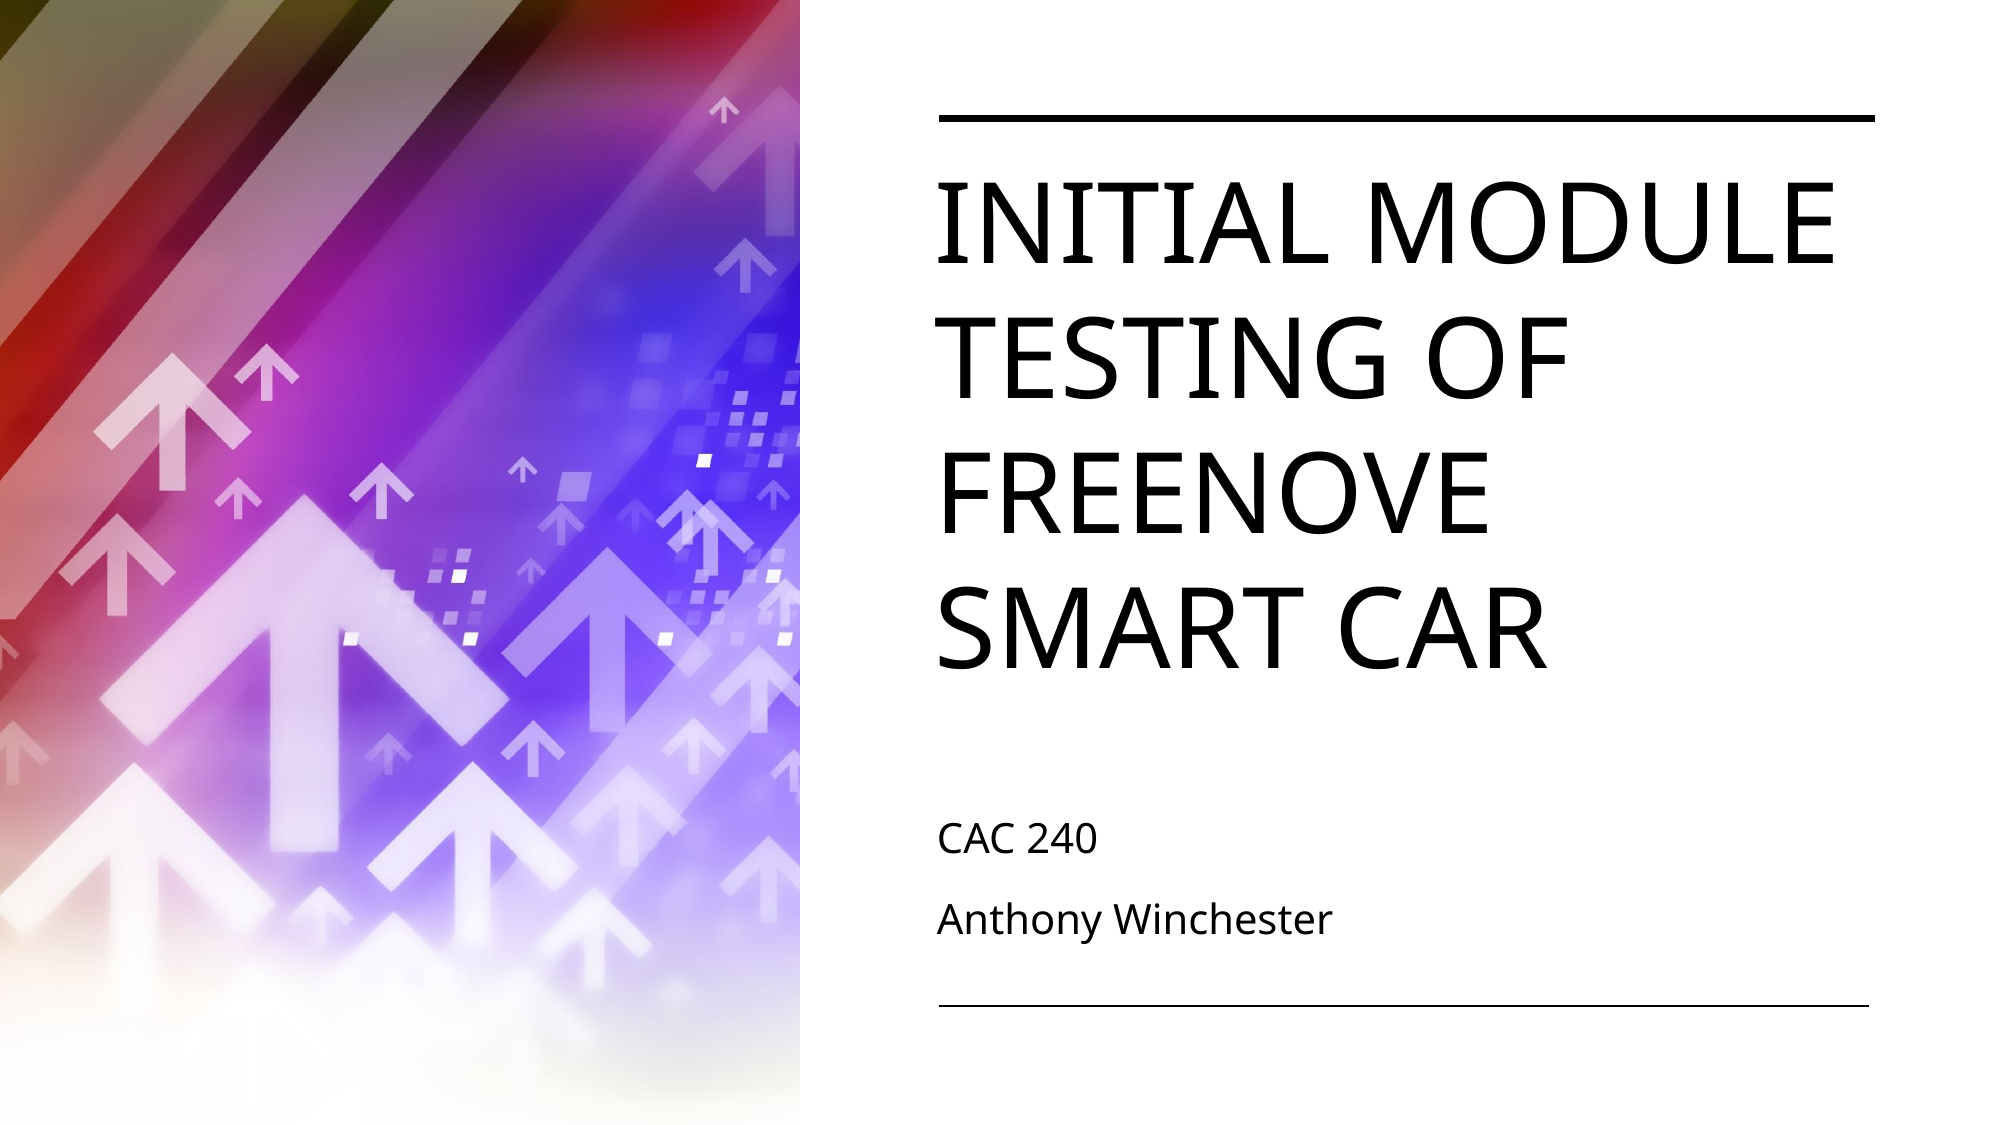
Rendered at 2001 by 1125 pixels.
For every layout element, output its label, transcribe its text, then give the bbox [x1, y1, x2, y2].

title Initial Module Testing of Freenove Smart Car [919, 143, 1875, 778]
text_box [800, 0, 2000, 1125]
picture [0, 0, 800, 1125]
subtitle CAC 240 Anthony Winchester [921, 785, 1795, 950]
